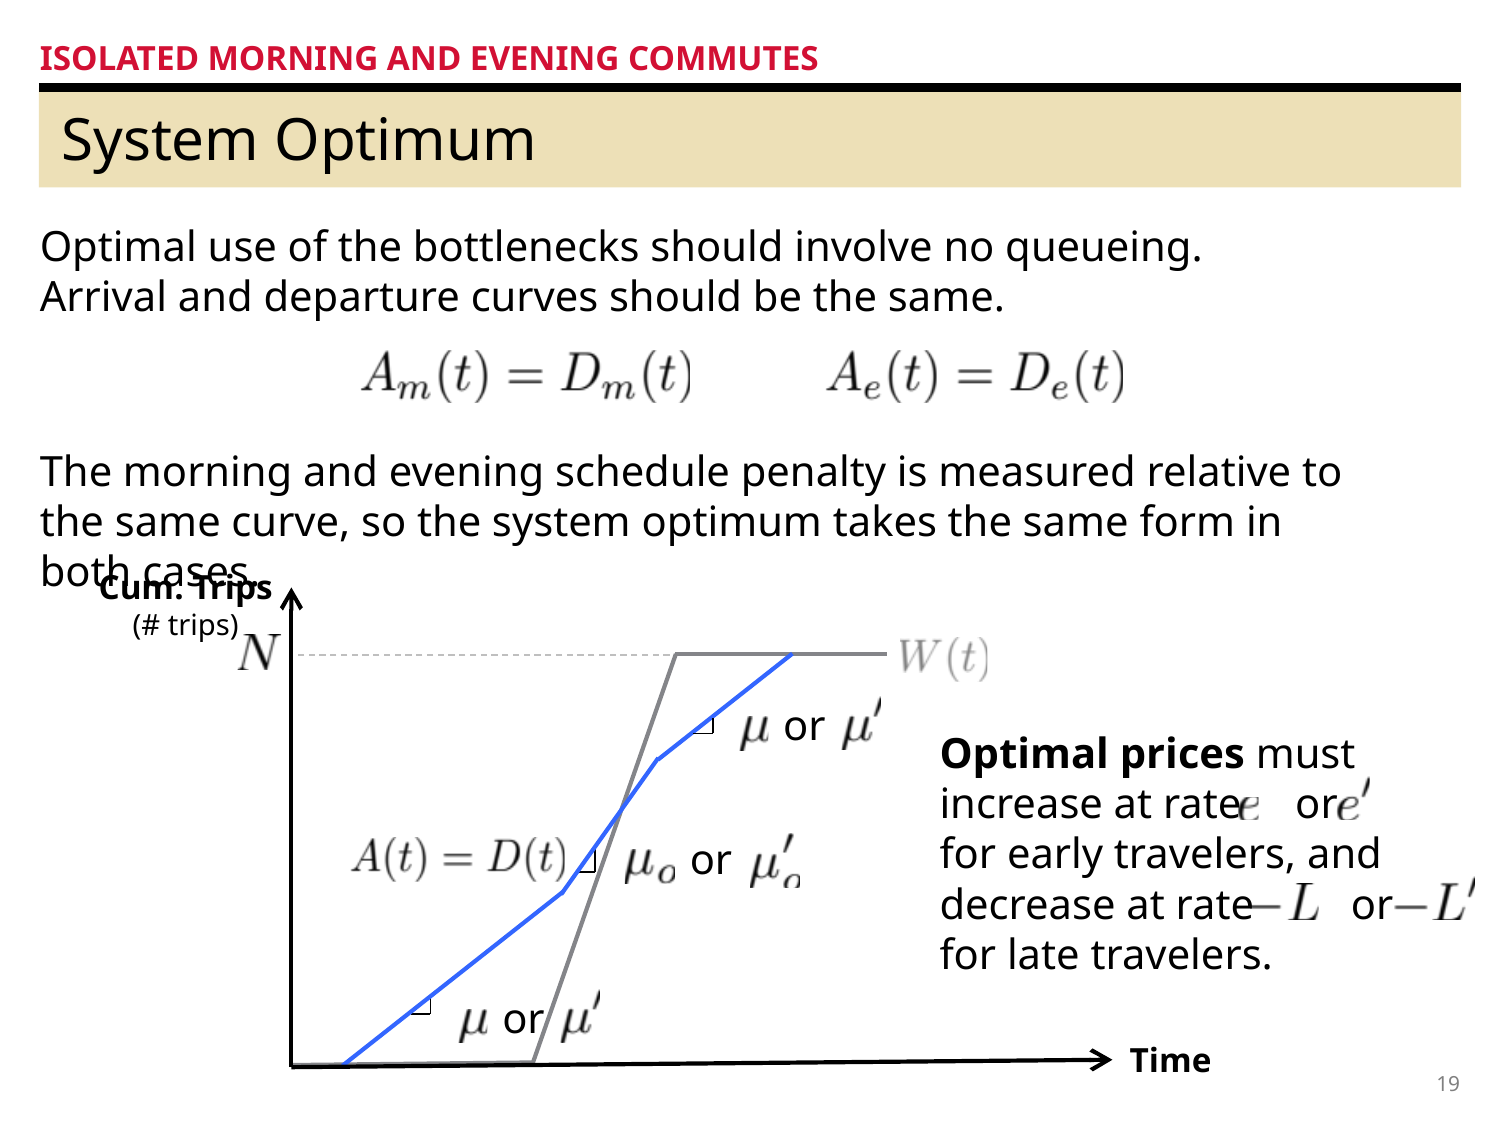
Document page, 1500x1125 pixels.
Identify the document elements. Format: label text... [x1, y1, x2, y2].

picture [738, 716, 769, 751]
picture [824, 349, 1124, 403]
text_box Optimal prices must increase at rate or for early travelers, and decrease at rate or for late travelers. [924, 719, 1463, 985]
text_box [342, 653, 793, 1058]
text_box The morning and evening schedule penalty is measured relative to the same curve, so the system optimum takes the same form in both cases. [24, 437, 1400, 603]
picture [841, 695, 882, 751]
text_box or [796, 691, 844, 757]
picture [560, 988, 601, 1043]
picture [749, 833, 801, 888]
picture [624, 849, 676, 884]
picture [1393, 875, 1476, 920]
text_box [291, 1059, 1113, 1068]
picture [458, 1009, 488, 1043]
picture [899, 637, 988, 682]
picture [1237, 796, 1259, 821]
title System Optimum [38, 92, 1462, 188]
text_box Cum. Trips (# trips) [83, 559, 288, 649]
text_box ISOLATED MORNING AND EVENING COMMUTES [24, 27, 1475, 88]
picture [237, 633, 282, 670]
picture [360, 349, 691, 403]
text_box Time [1114, 1031, 1227, 1087]
picture [349, 837, 565, 882]
text_box Optimal use of the bottlenecks should involve no queueing. Arrival and departure curves should be the same. [24, 212, 1400, 328]
picture [1249, 883, 1319, 920]
picture [1336, 775, 1370, 820]
